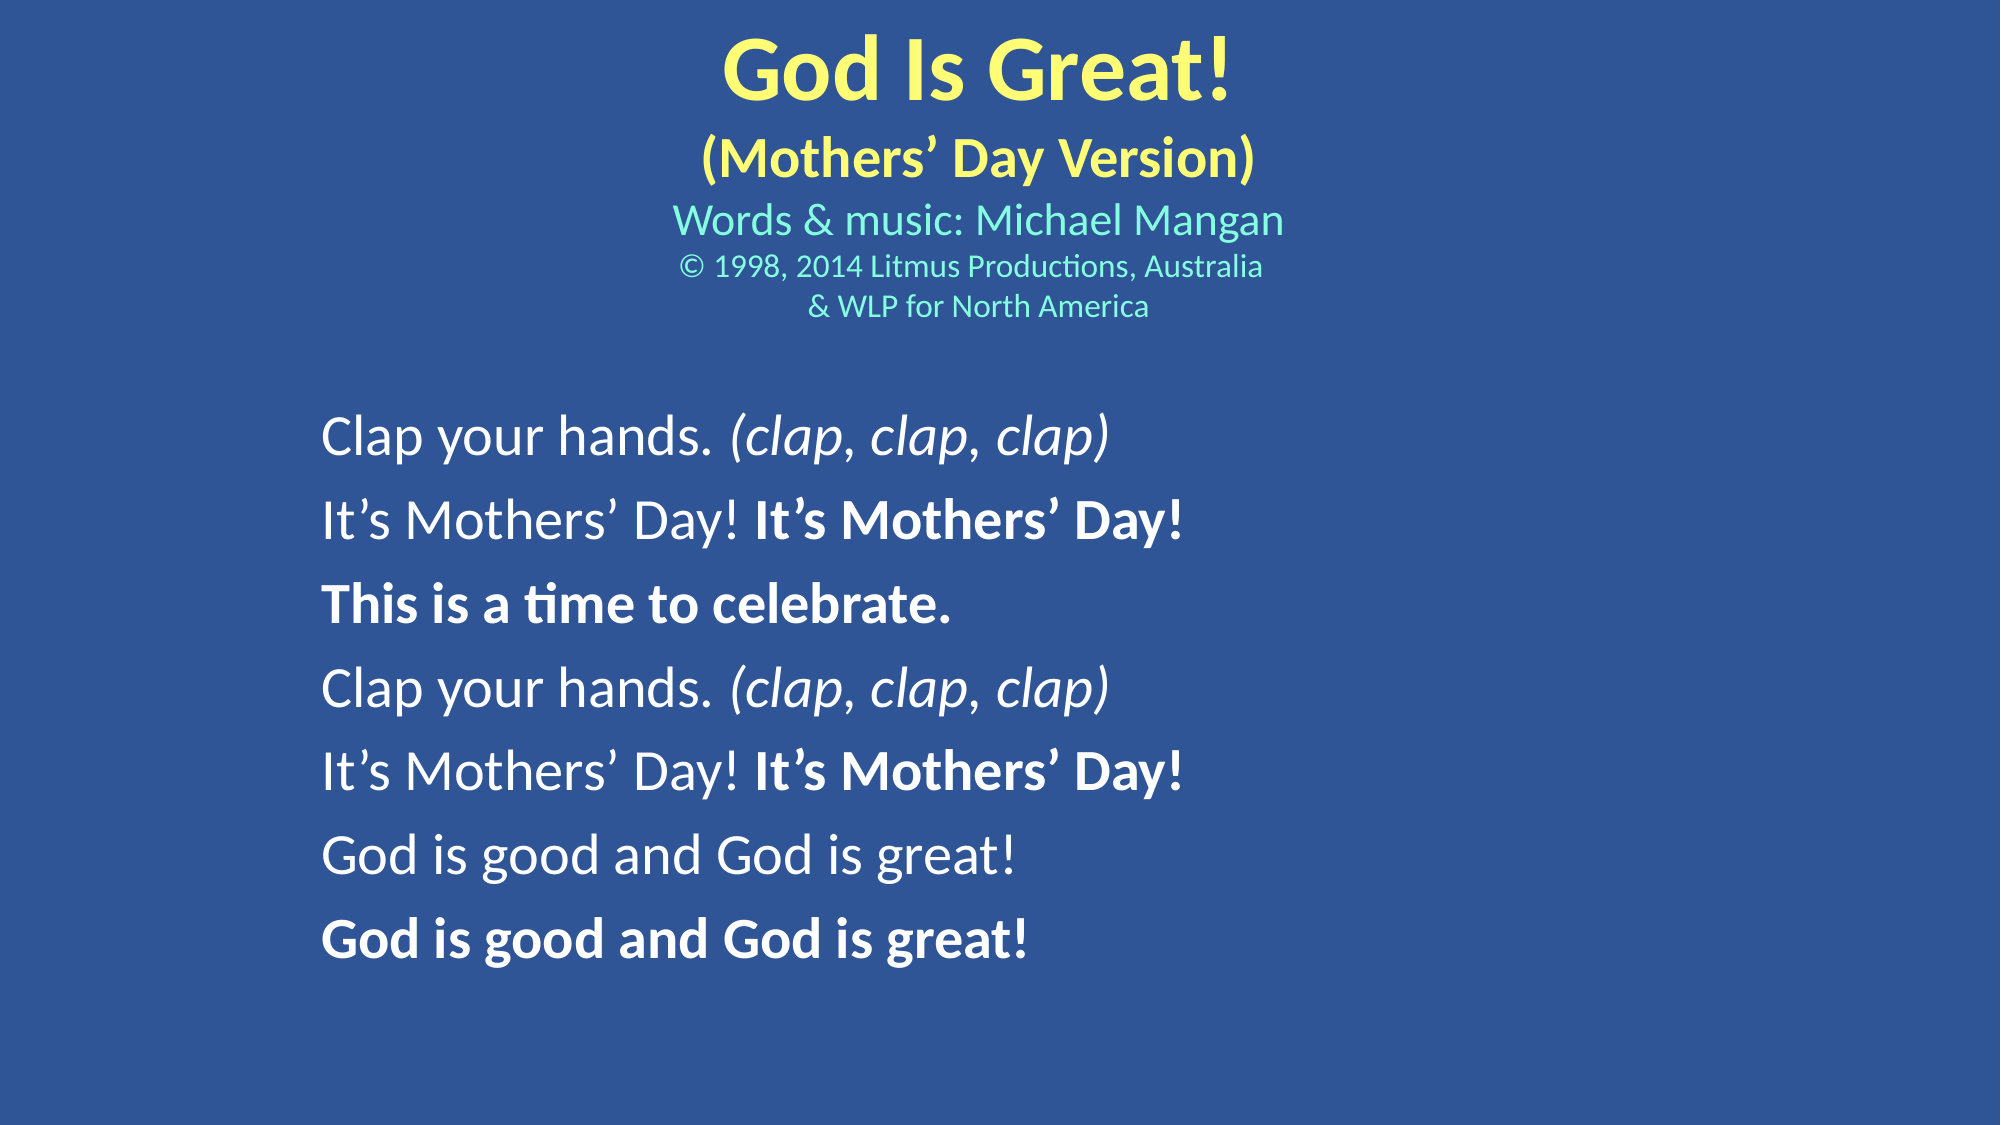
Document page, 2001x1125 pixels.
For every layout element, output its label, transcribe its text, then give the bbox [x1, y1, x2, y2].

list Clap your hands. (clap, clap, clap) It’s Mothers’ Day! It’s Mothers’ Day! This is a time to celebrate. Clap your hands. (clap, clap, clap) It’s Mothers’ Day! It’s Mothers’ Day! God is good and God is great! God is good and God is great! [306, 397, 1694, 1000]
text_box God Is Great! (Mothers’ Day Version) Words & music: Michael Mangan © 1998, 2014 Litmus Productions, Australia & WLP for North America [291, 0, 1667, 345]
